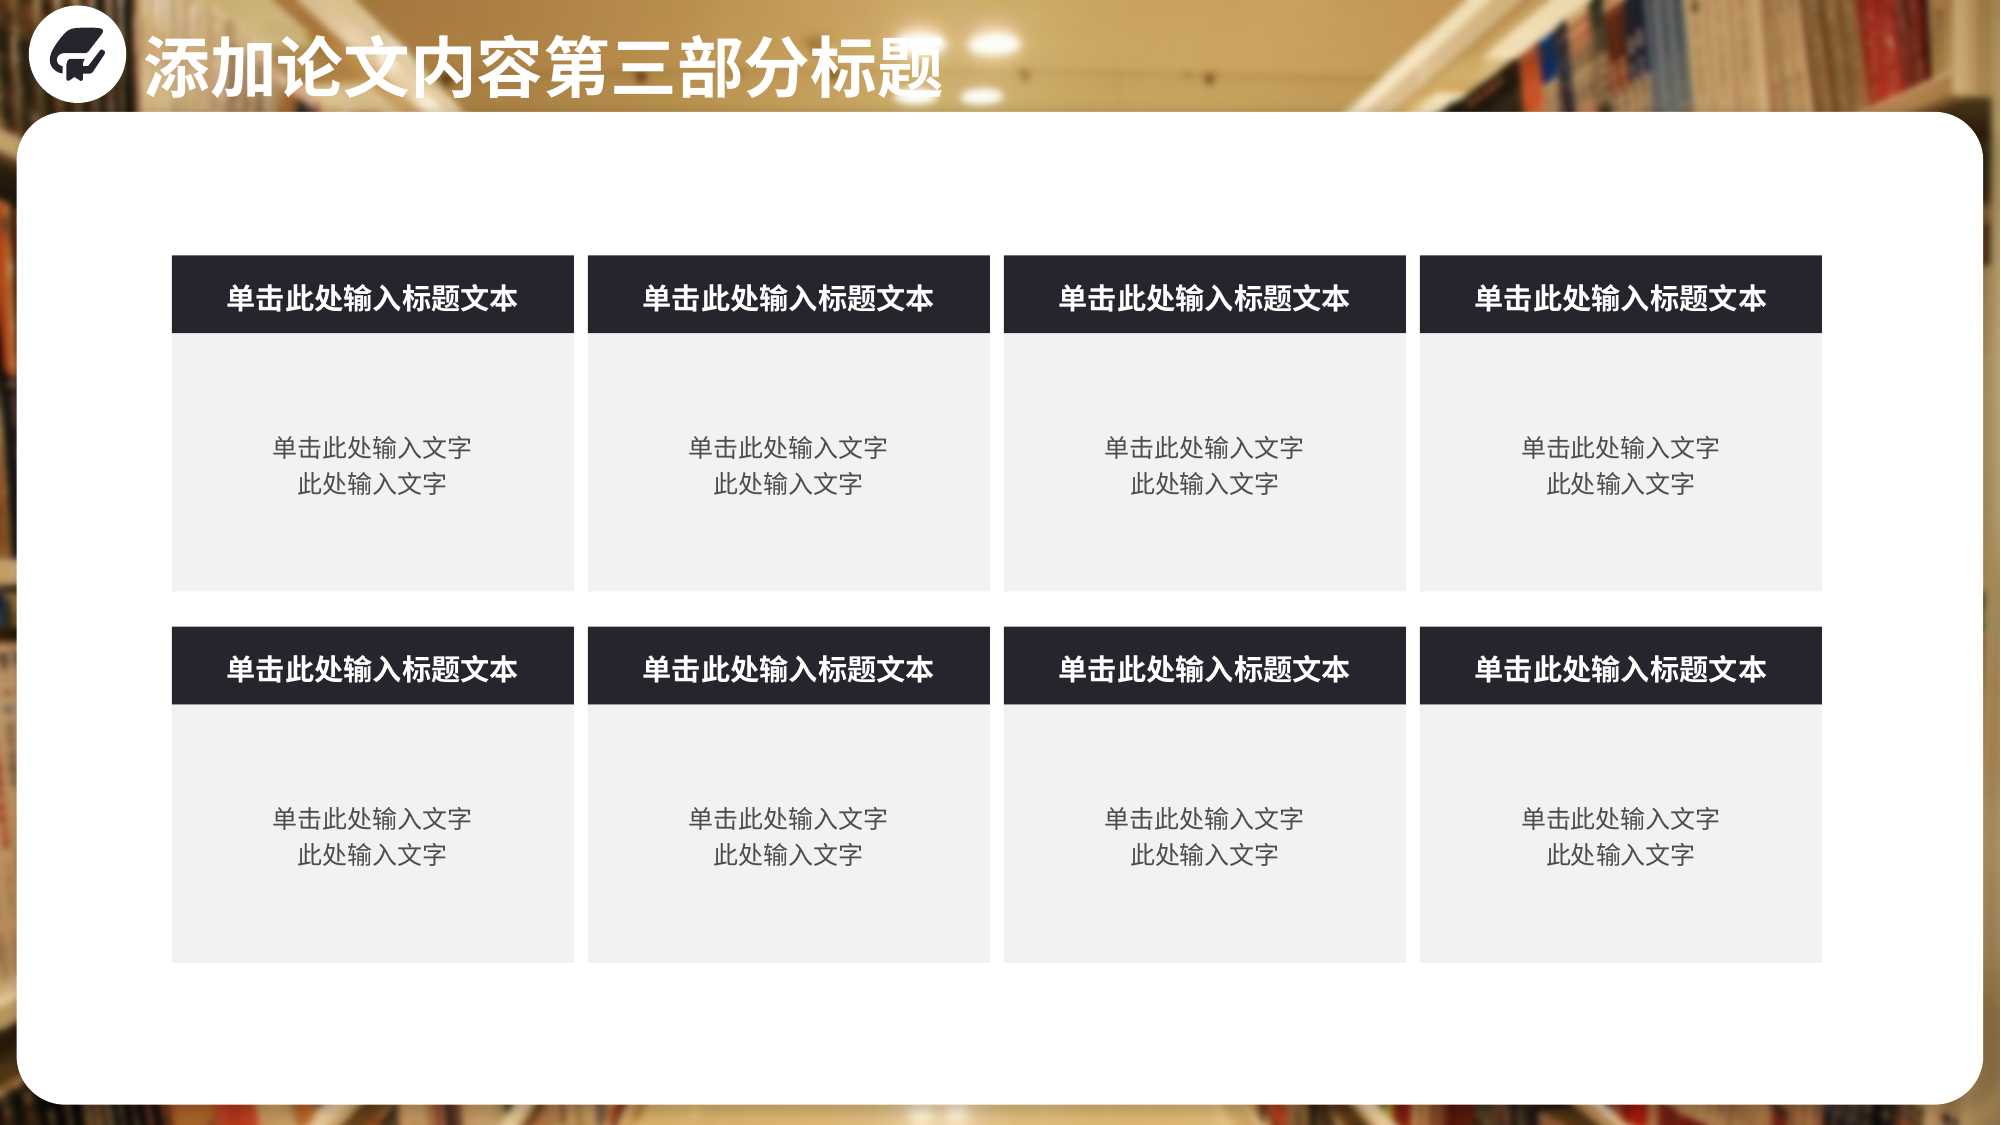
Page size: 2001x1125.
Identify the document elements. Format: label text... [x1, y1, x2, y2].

text_box 单击此处输入文字 此处输入文字 [587, 704, 990, 963]
text_box 单击此处输入标题文本 [1003, 255, 1406, 333]
text_box [15, 110, 1985, 1106]
text_box 单击此处输入标题文本 [587, 255, 990, 333]
text_box 单击此处输入标题文本 [587, 626, 990, 704]
text_box 单击此处输入文字 此处输入文字 [1003, 333, 1406, 592]
text_box 单击此处输入文字 此处输入文字 [171, 333, 574, 592]
text_box 单击此处输入文字 此处输入文字 [1419, 333, 1822, 592]
text_box 单击此处输入标题文本 [1419, 255, 1822, 333]
text_box 单击此处输入标题文本 [171, 255, 574, 333]
text_box 单击此处输入文字 此处输入文字 [587, 333, 990, 592]
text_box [28, 5, 127, 103]
picture [0, 0, 2000, 1125]
text_box 单击此处输入标题文本 [171, 626, 574, 704]
text_box 单击此处输入文字 此处输入文字 [1419, 704, 1822, 963]
text_box 单击此处输入文字 此处输入文字 [1003, 704, 1406, 963]
text_box 添加论文内容第三部分标题 [128, 0, 1065, 113]
text_box 单击此处输入标题文本 [1003, 626, 1406, 704]
text_box 单击此处输入标题文本 [1419, 626, 1822, 704]
text_box 单击此处输入文字 此处输入文字 [171, 704, 574, 963]
